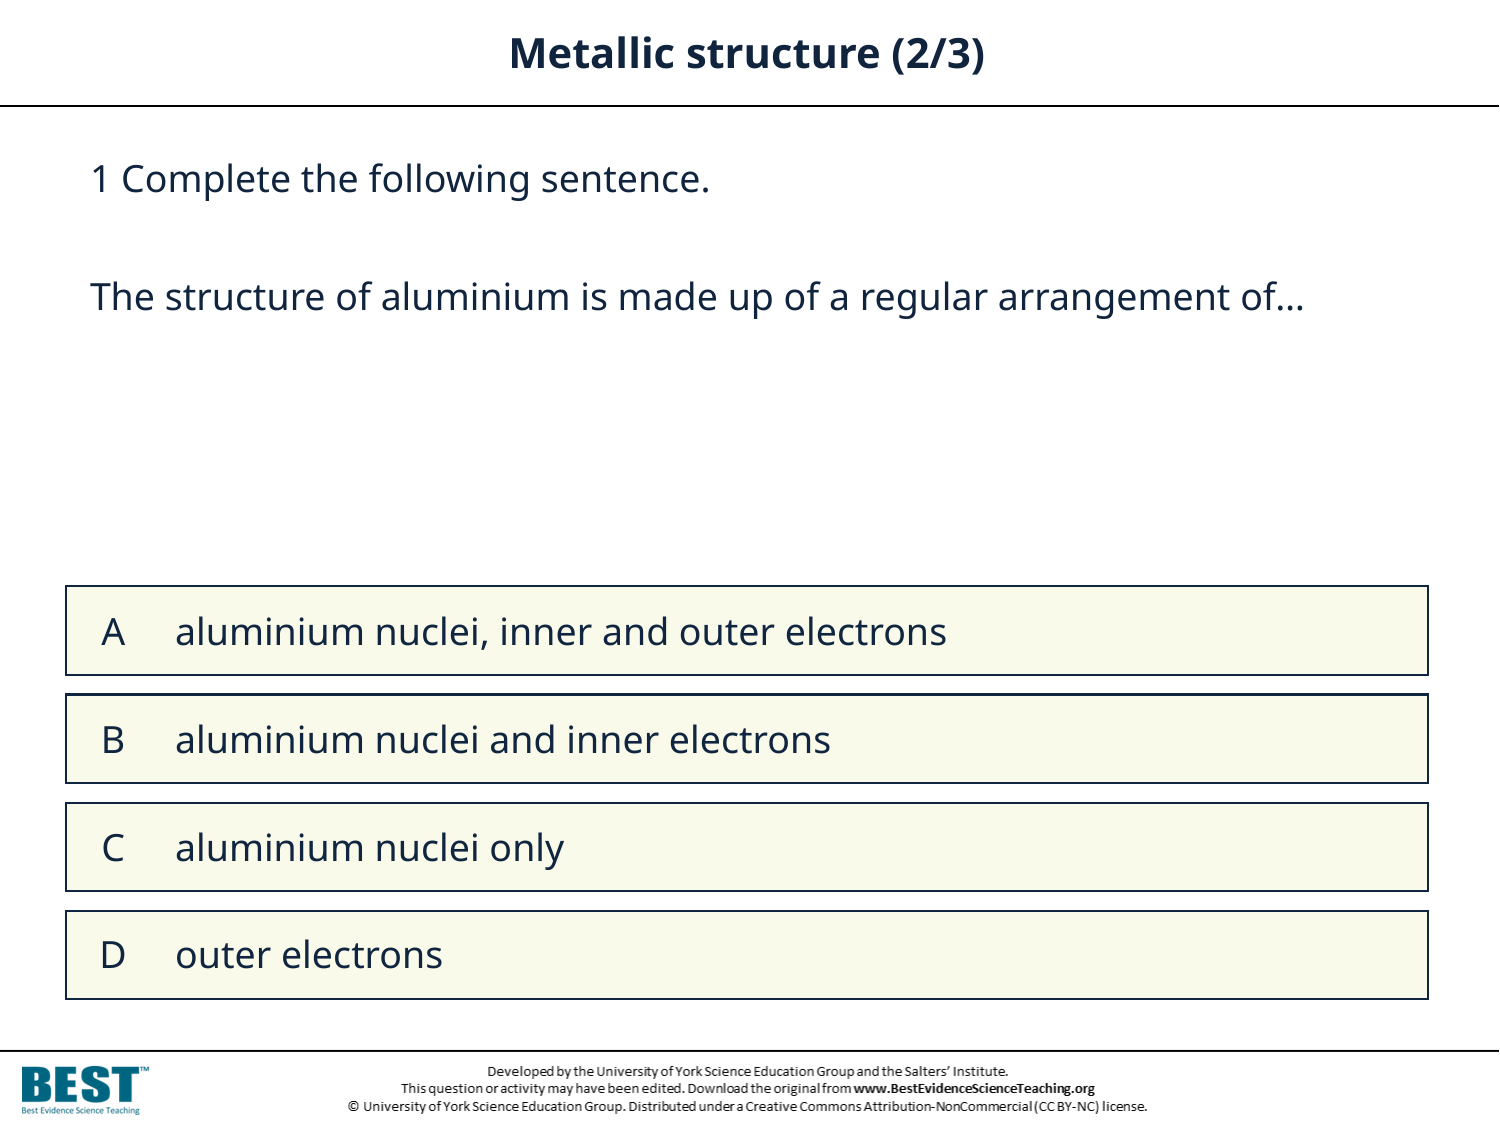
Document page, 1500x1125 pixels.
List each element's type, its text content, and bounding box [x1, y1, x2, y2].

picture [0, 105, 1500, 1125]
text_box Metallic structure (2/3) [23, 4, 1471, 99]
